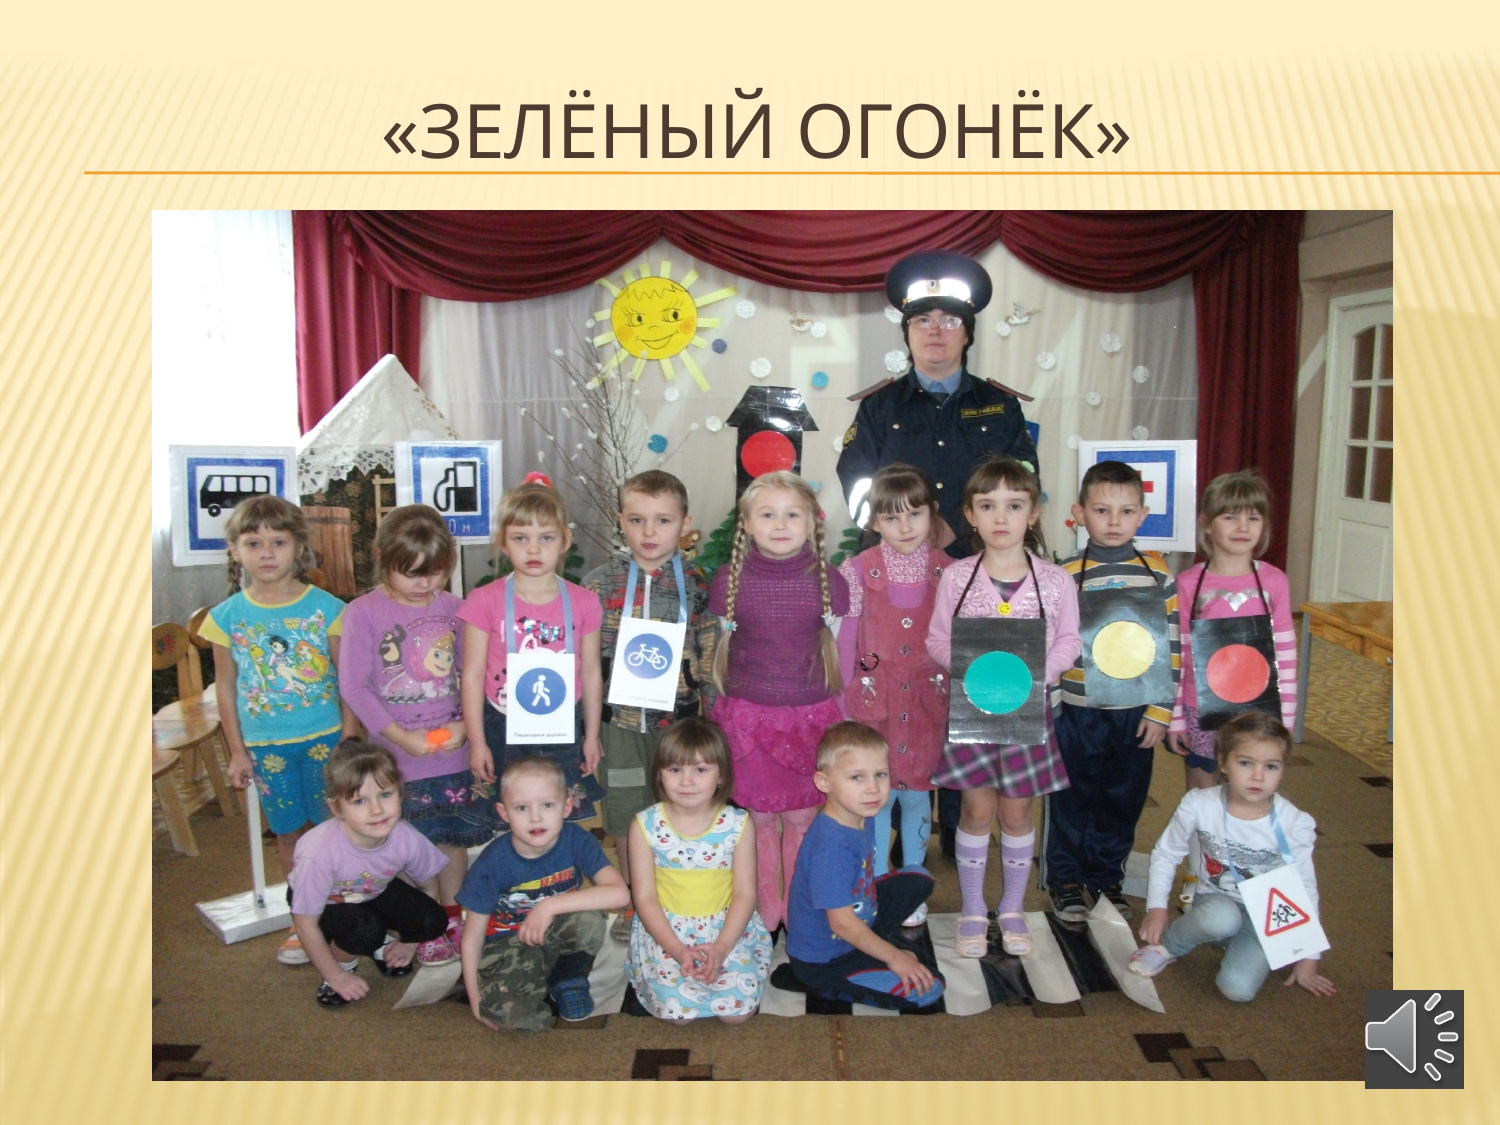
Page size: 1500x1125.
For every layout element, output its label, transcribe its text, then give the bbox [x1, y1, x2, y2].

title «Зелёный огонёк» [82, 35, 1432, 223]
picture [1364, 989, 1465, 1090]
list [152, 210, 1393, 1082]
